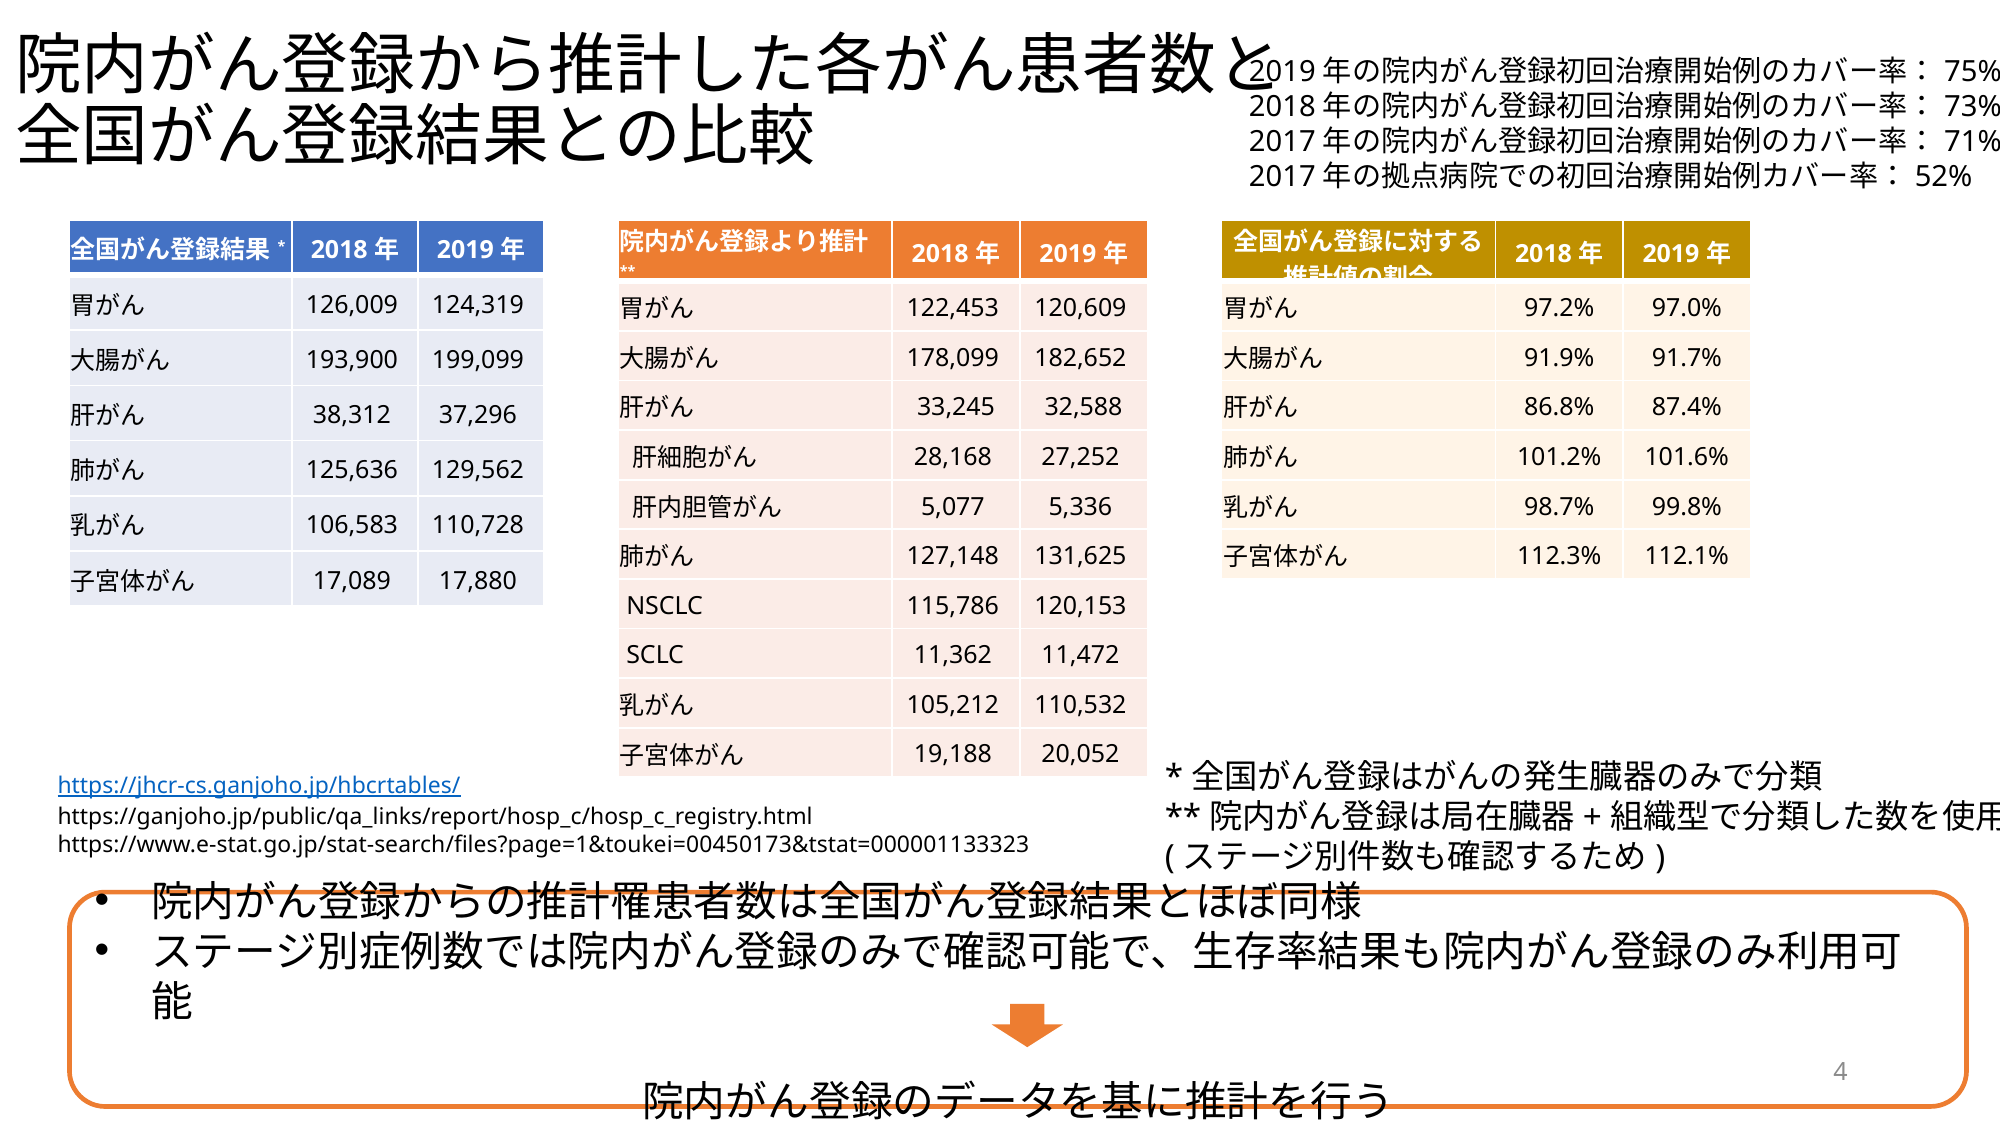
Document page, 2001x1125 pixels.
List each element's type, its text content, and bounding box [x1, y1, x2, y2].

table_cell 193,900 [293, 331, 417, 385]
table_cell 肝細胞がん [619, 431, 891, 479]
table_cell 99.8% [1624, 481, 1750, 528]
table_cell 86.8% [1496, 381, 1622, 429]
table_cell 101.2% [1496, 431, 1622, 479]
table_cell 131,625 [1021, 530, 1147, 578]
table_cell 115,786 [893, 580, 1019, 628]
table_cell 106,583 [293, 497, 417, 550]
table_cell 17,089 [293, 552, 417, 605]
table_cell 子宮体がん [619, 729, 891, 763]
table_cell 子宮体がん [70, 552, 291, 605]
table_cell 肺がん [619, 530, 891, 578]
table_cell 112.3% [1496, 530, 1622, 578]
table_cell 110,728 [419, 497, 543, 550]
table_cell 肝内胆管がん [619, 481, 891, 528]
table_cell 97.2% [1496, 284, 1622, 330]
table_cell NSCLC [619, 580, 891, 628]
table_cell 大腸がん [70, 331, 291, 385]
table_header 全国がん登録結果* [70, 221, 291, 272]
text_box 院内がん登録からの推計罹患者数は全国がん登録結果とほぼ同様 ステージ別症例数では院内がん登録のみで確認可能で、生存率結果も院内がん登録のみ利用可能 院内がん登録のデータを基に推計を行う [68, 891, 1968, 1108]
table_cell 110,532 [1021, 679, 1147, 727]
table_cell 大腸がん [619, 332, 891, 380]
title 院内がん登録から推計した各がん患者数と 全国がん登録結果との比較 [0, 3, 2000, 202]
table_cell 105,212 [893, 679, 1019, 727]
table_cell 91.7% [1624, 332, 1750, 380]
table_cell 122,453 [893, 284, 1019, 330]
table_cell 乳がん [619, 679, 891, 727]
table_header 2018年 [1496, 221, 1622, 278]
table_cell 125,636 [293, 441, 417, 495]
table_cell 肝がん [70, 386, 291, 440]
text_box https://jhcr-cs.ganjoho.jp/hbcrtables/ https://ganjoho.jp/public/qa_links/report/hosp_c/hosp_c_registry.html https://www.e-stat.go.jp/stat-search/files?page=1&toukei=00450173&tstat=000001133323 [42, 763, 1046, 865]
table_cell 肝がん [619, 381, 891, 429]
table_cell 肺がん [1222, 431, 1495, 479]
table_cell 胃がん [1222, 284, 1495, 330]
table_cell 178,099 [893, 332, 1019, 380]
table_cell 127,148 [893, 530, 1019, 578]
table_cell 32,588 [1021, 381, 1147, 429]
table_header 2018年 [293, 221, 417, 272]
table_cell 11,472 [1021, 629, 1147, 677]
text_box 2019年の院内がん登録初回治療開始例のカバー率：75% 2018年の院内がん登録初回治療開始例のカバー率：73% 2017年の院内がん登録初回治療開始例のカバー率：71% 2017年の拠点病院での初回治療開始例カバー率：52% [1234, 45, 2000, 200]
text_box [991, 1003, 1063, 1048]
table_cell 肝がん [1222, 381, 1495, 429]
table_cell 129,562 [419, 441, 543, 495]
table_cell 20,052 [1021, 729, 1147, 776]
table_cell 5,077 [893, 481, 1019, 528]
table_cell 乳がん [1222, 481, 1495, 528]
table_cell 97.0% [1624, 284, 1750, 330]
table_cell 38,312 [293, 386, 417, 440]
table_cell 27,252 [1021, 431, 1147, 479]
table_cell 33,245 [893, 381, 1019, 429]
table_cell 19,188 [893, 729, 1019, 763]
table_cell SCLC [619, 629, 891, 677]
table_header 全国がん登録に対する 推計値の割合 [1222, 221, 1495, 278]
table_cell 胃がん [70, 278, 291, 329]
table_cell 17,880 [419, 552, 543, 605]
table_cell 91.9% [1496, 332, 1622, 380]
table_cell 120,153 [1021, 580, 1147, 628]
table_header 院内がん登録より推計** [619, 221, 891, 278]
table_header 2018年 [893, 221, 1019, 278]
table_cell 182,652 [1021, 332, 1147, 380]
table_cell 98.7% [1496, 481, 1622, 528]
table_cell 101.6% [1624, 431, 1750, 479]
table_cell 126,009 [293, 278, 417, 329]
table_cell 199,099 [419, 331, 543, 385]
table_cell 11,362 [893, 629, 1019, 677]
table_header 2019年 [1624, 221, 1750, 278]
table_cell 子宮体がん [1222, 530, 1495, 578]
table_header 2019年 [419, 221, 543, 272]
table_cell 124,319 [419, 278, 543, 329]
table_cell 112.1% [1624, 530, 1750, 578]
slide_number 4 [1412, 1042, 1863, 1103]
table_cell 87.4% [1624, 381, 1750, 429]
table_cell 28,168 [893, 431, 1019, 479]
table_cell 大腸がん [1222, 332, 1495, 380]
text_box *全国がん登録はがんの発生臓器のみで分類 **院内がん登録は局在臓器+組織型で分類した数を使用 (ステージ別件数も確認するため) [1149, 748, 2000, 883]
table_cell 胃がん [619, 284, 891, 330]
table_cell 5,336 [1021, 481, 1147, 528]
table_header 2019年 [1021, 221, 1147, 278]
table_cell 37,296 [419, 386, 543, 440]
table_cell 肺がん [70, 441, 291, 495]
table_cell 120,609 [1021, 284, 1147, 330]
table_cell 乳がん [70, 497, 291, 550]
